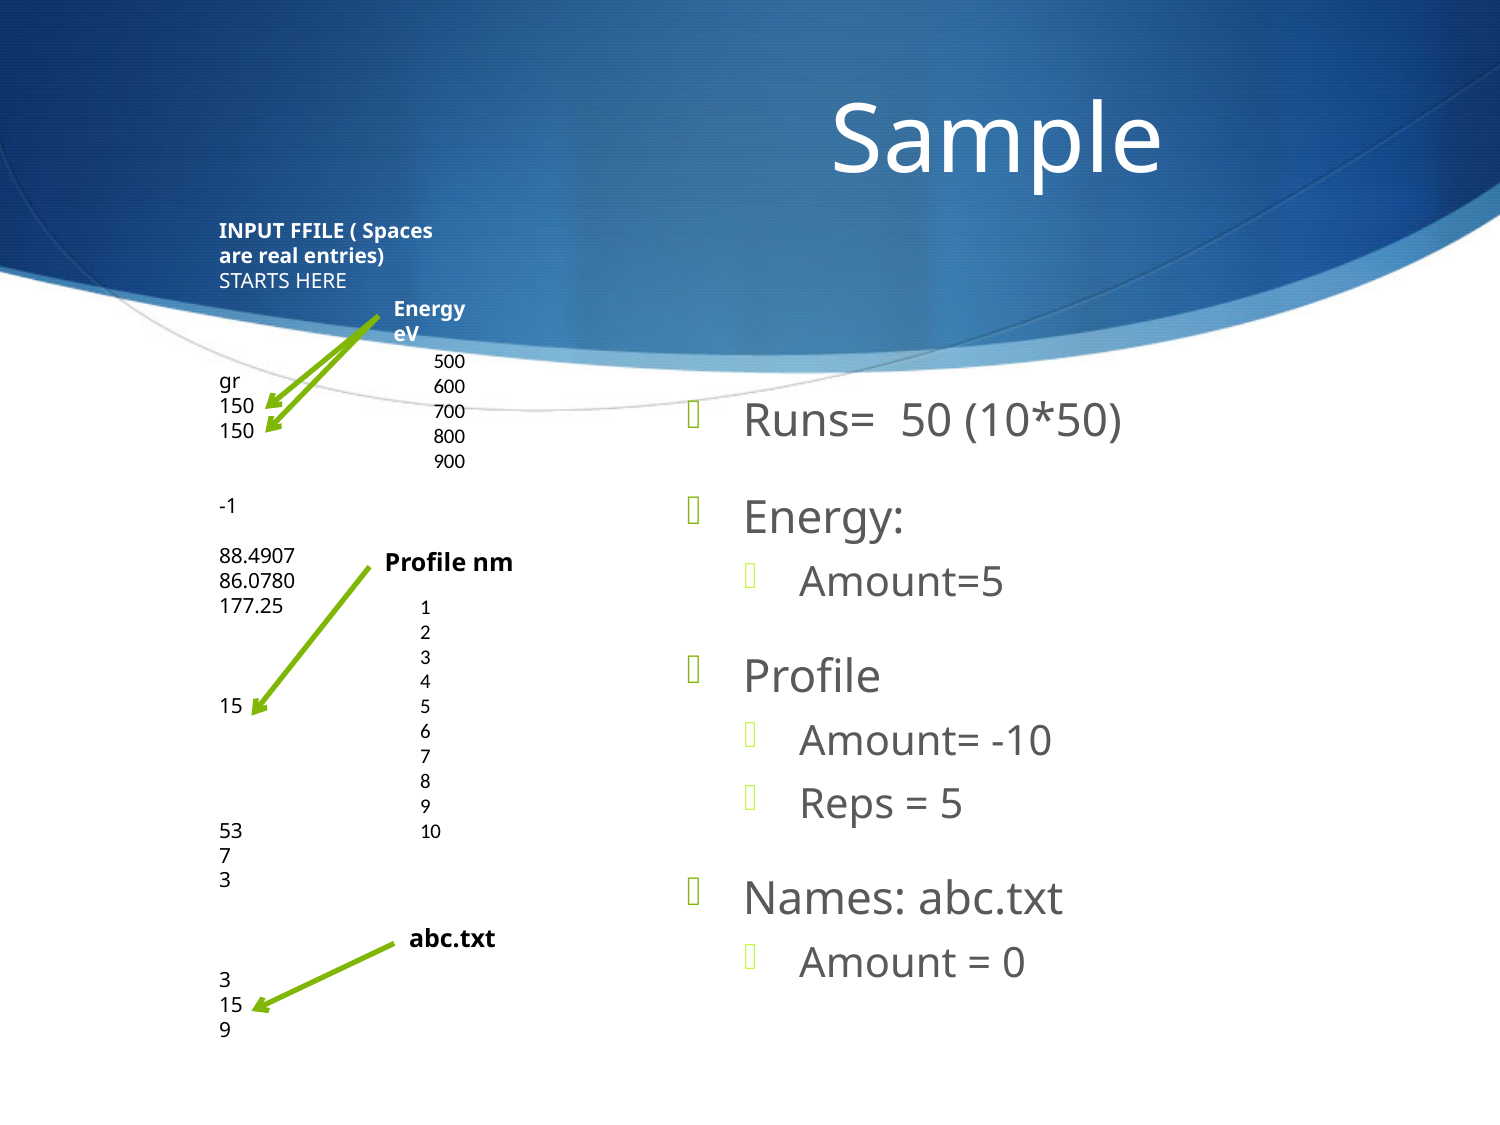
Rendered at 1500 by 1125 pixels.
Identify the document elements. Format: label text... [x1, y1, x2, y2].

list Runs= 50 (10*50) Energy: Amount=5 Profile Amount= -10 Reps = 5 Names: abc.txt Amount = 0 [671, 383, 1337, 1014]
title Sample [762, 43, 1258, 226]
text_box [99, 195, 536, 1097]
picture [0, 0, 1500, 1125]
